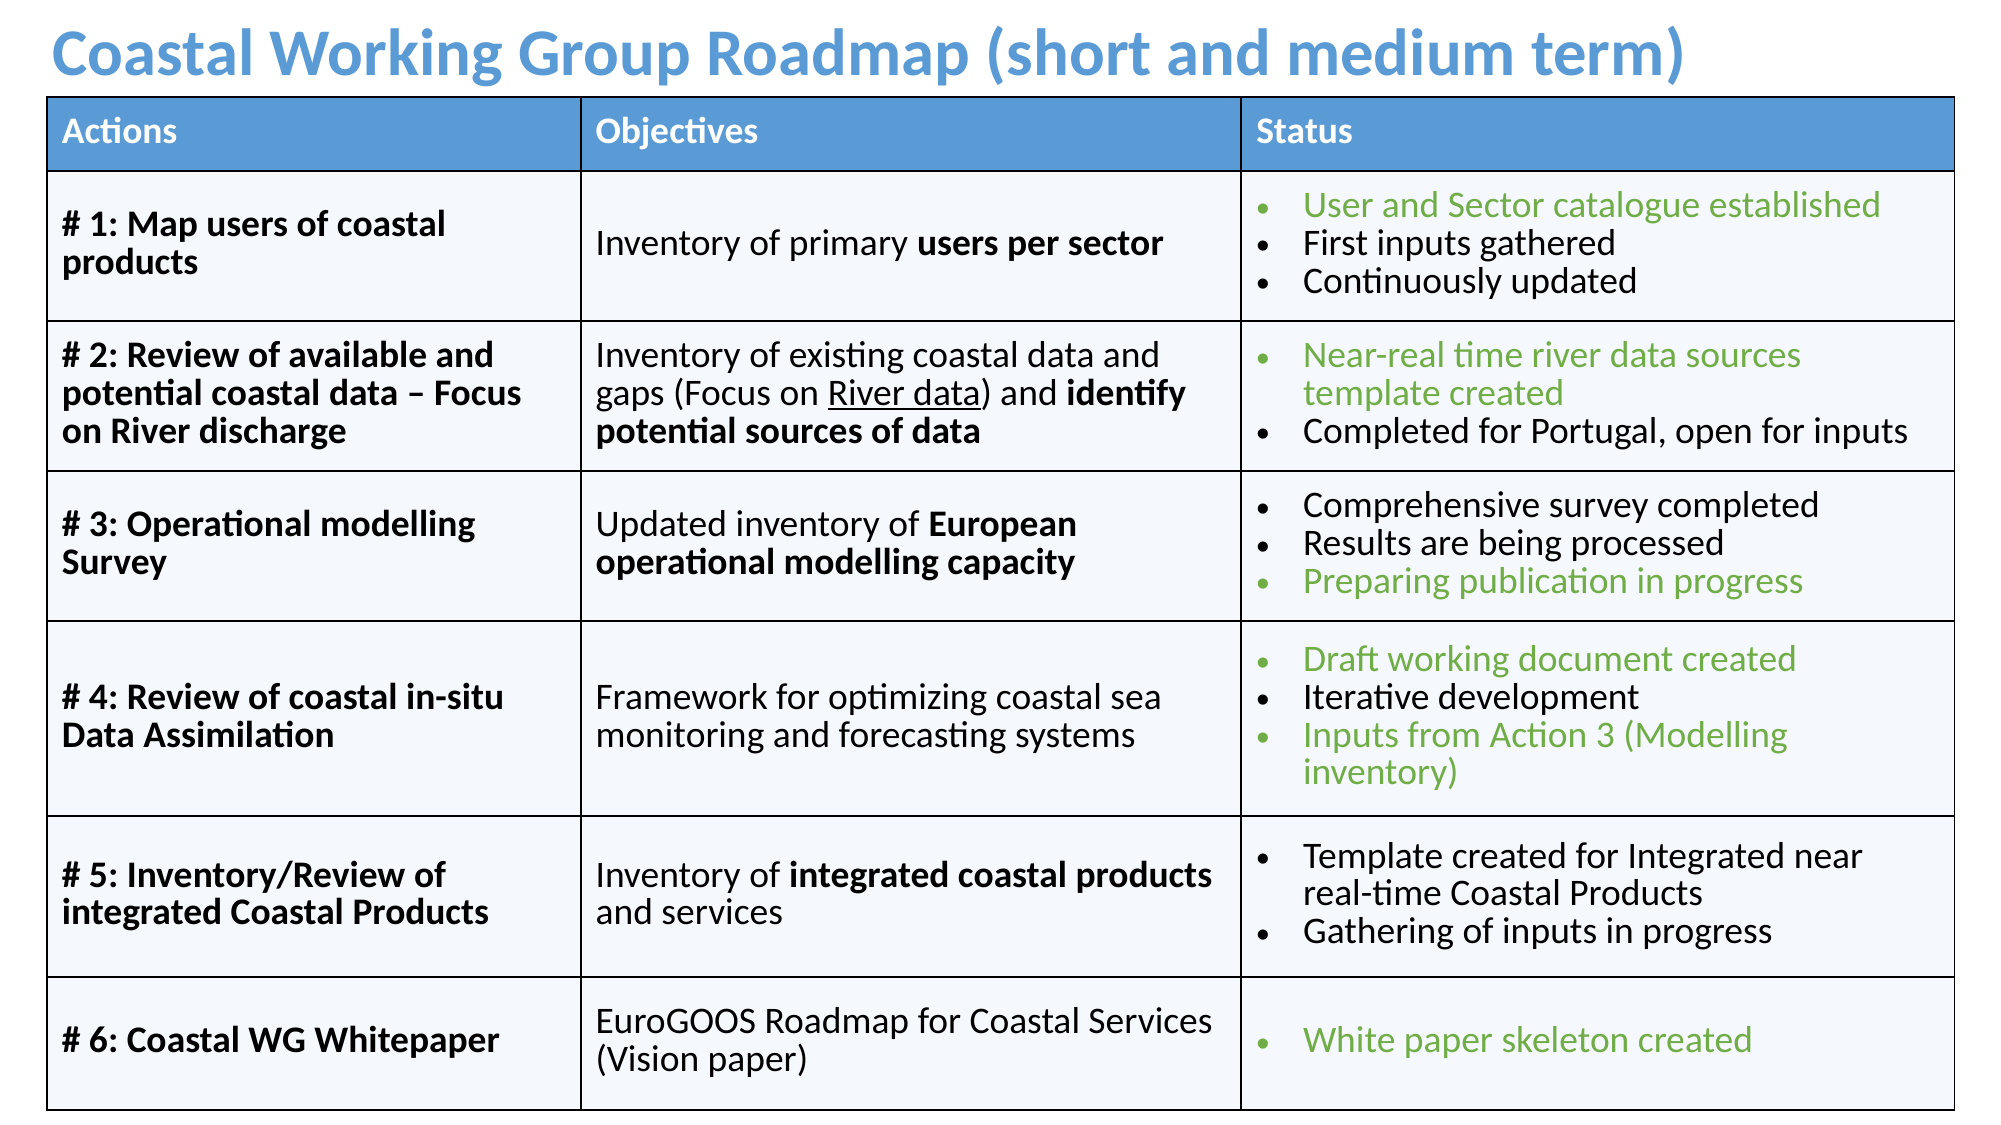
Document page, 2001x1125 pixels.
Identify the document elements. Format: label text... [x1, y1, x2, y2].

table_cell Template created for Integrated near real-time Coastal Products Gathering of inputs in progress [1242, 817, 1954, 976]
table_cell Updated inventory of European operational modelling capacity [582, 472, 1240, 620]
table_cell # 2: Review of available and potential coastal data – Focus on River discharge [48, 322, 580, 470]
table_cell Framework for optimizing coastal sea monitoring and forecasting systems [582, 622, 1240, 815]
table_cell EuroGOOS Roadmap for Coastal Services (Vision paper) [582, 978, 1240, 1109]
table_cell # 6: Coastal WG Whitepaper [48, 978, 580, 1109]
table_cell Near-real time river data sources template created Completed for Portugal, open for inputs [1242, 322, 1954, 470]
table_cell White paper skeleton created [1242, 978, 1954, 1109]
table_header Objectives [582, 98, 1240, 170]
table_header Status [1242, 98, 1954, 170]
table_cell User and Sector catalogue established First inputs gathered Continuously updated [1242, 172, 1954, 320]
table_cell # 1: Map users of coastal products [48, 172, 580, 320]
table_cell Draft working document created Iterative development Inputs from Action 3 (Modelling inventory) [1242, 622, 1954, 815]
table_cell Inventory of primary users per sector [582, 172, 1240, 320]
text_box Coastal Working Group Roadmap (short and medium term) [37, 1, 1946, 97]
table_cell Inventory of existing coastal data and gaps (Focus on River data) and identify potential sources of data [582, 322, 1240, 470]
table_cell Comprehensive survey completed Results are being processed Preparing publication in progress [1242, 472, 1954, 620]
table_cell Inventory of integrated coastal products and services [582, 817, 1240, 976]
table_cell # 4: Review of coastal in-situ Data Assimilation [48, 622, 580, 815]
table_header Actions [48, 98, 580, 170]
table_cell # 3: Operational modelling Survey [48, 472, 580, 620]
table_cell # 5: Inventory/Review of integrated Coastal Products [48, 817, 580, 976]
